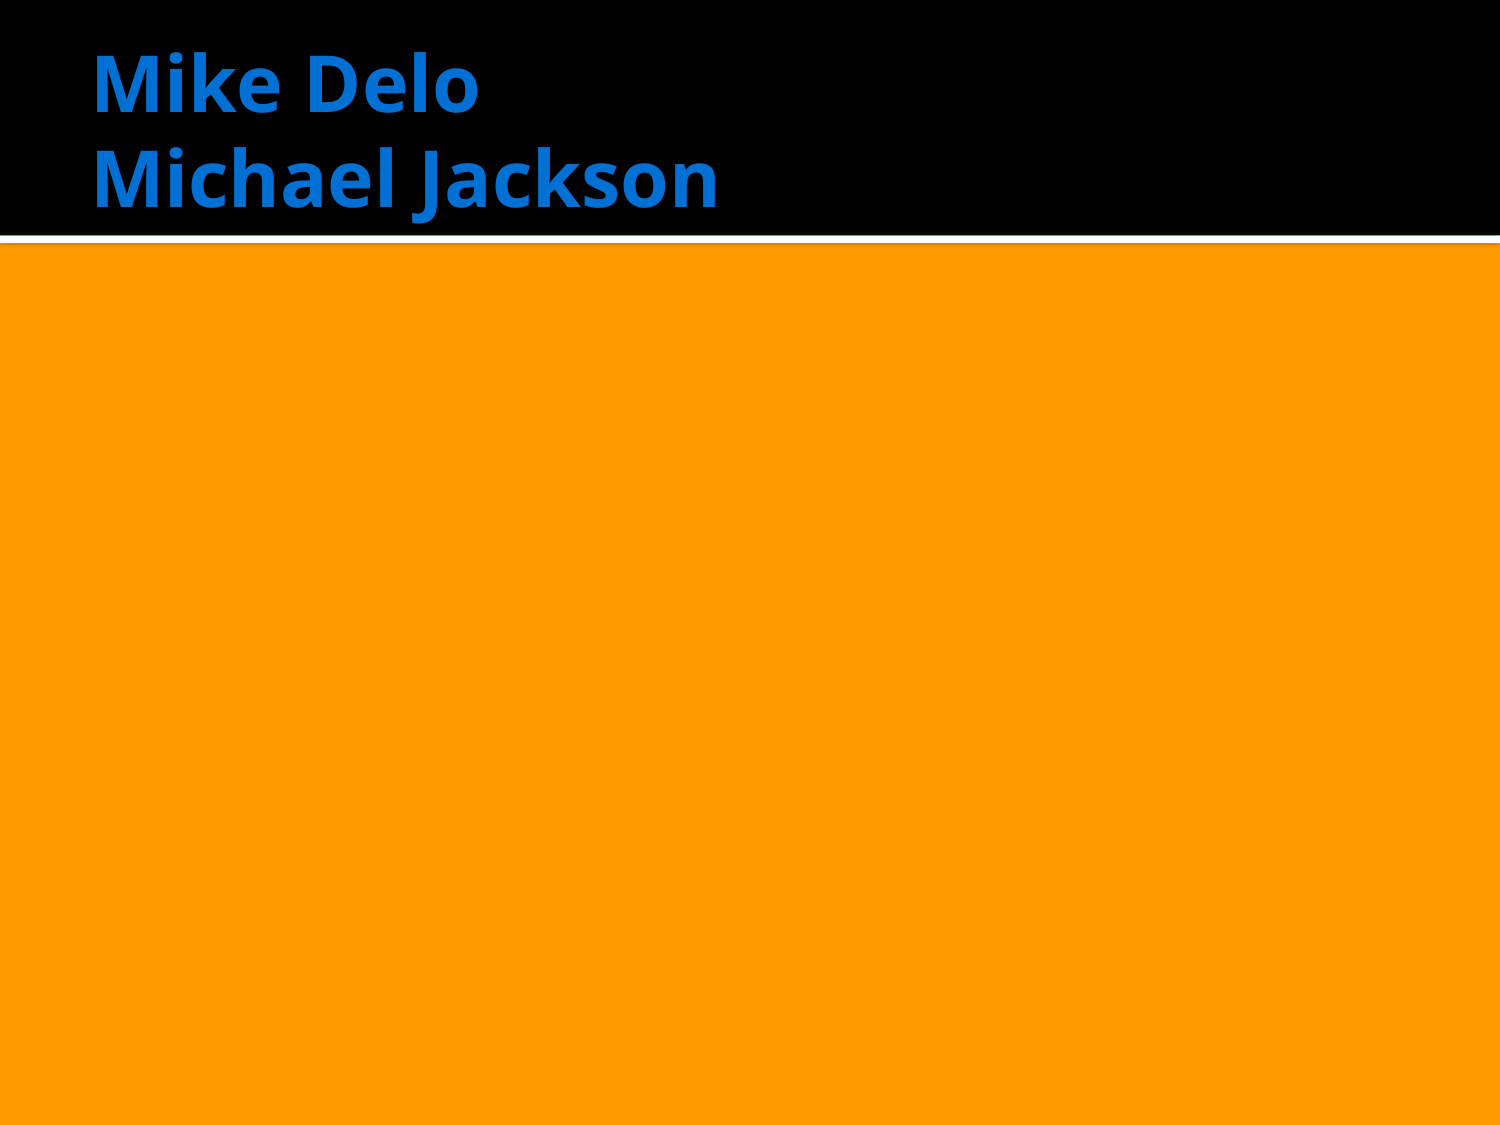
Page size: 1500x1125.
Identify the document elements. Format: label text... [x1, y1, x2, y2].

title Mike Delo Michael Jackson [75, 25, 1425, 231]
